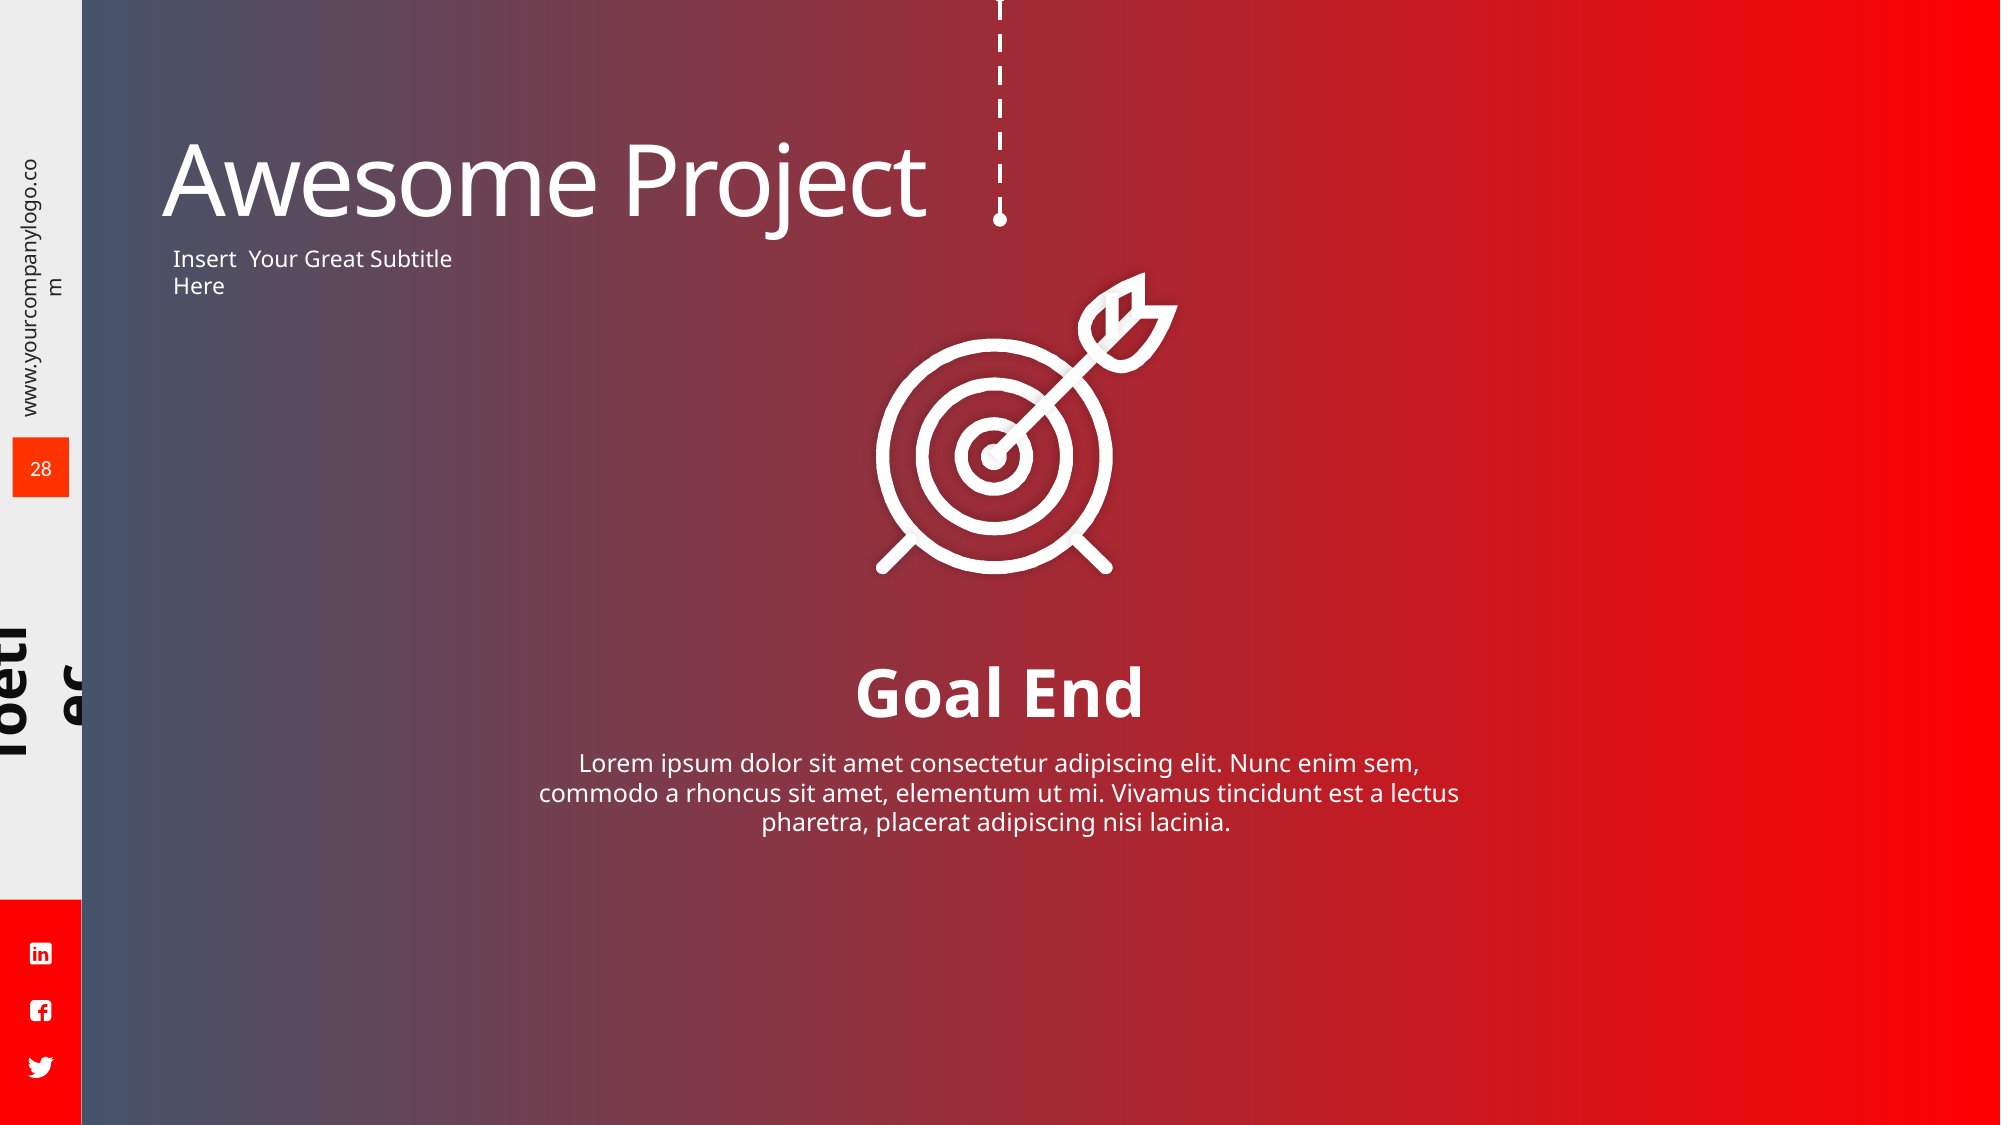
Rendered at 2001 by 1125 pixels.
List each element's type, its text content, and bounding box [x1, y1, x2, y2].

picture [81, 0, 2000, 1125]
slide_number 28 [12, 437, 69, 498]
